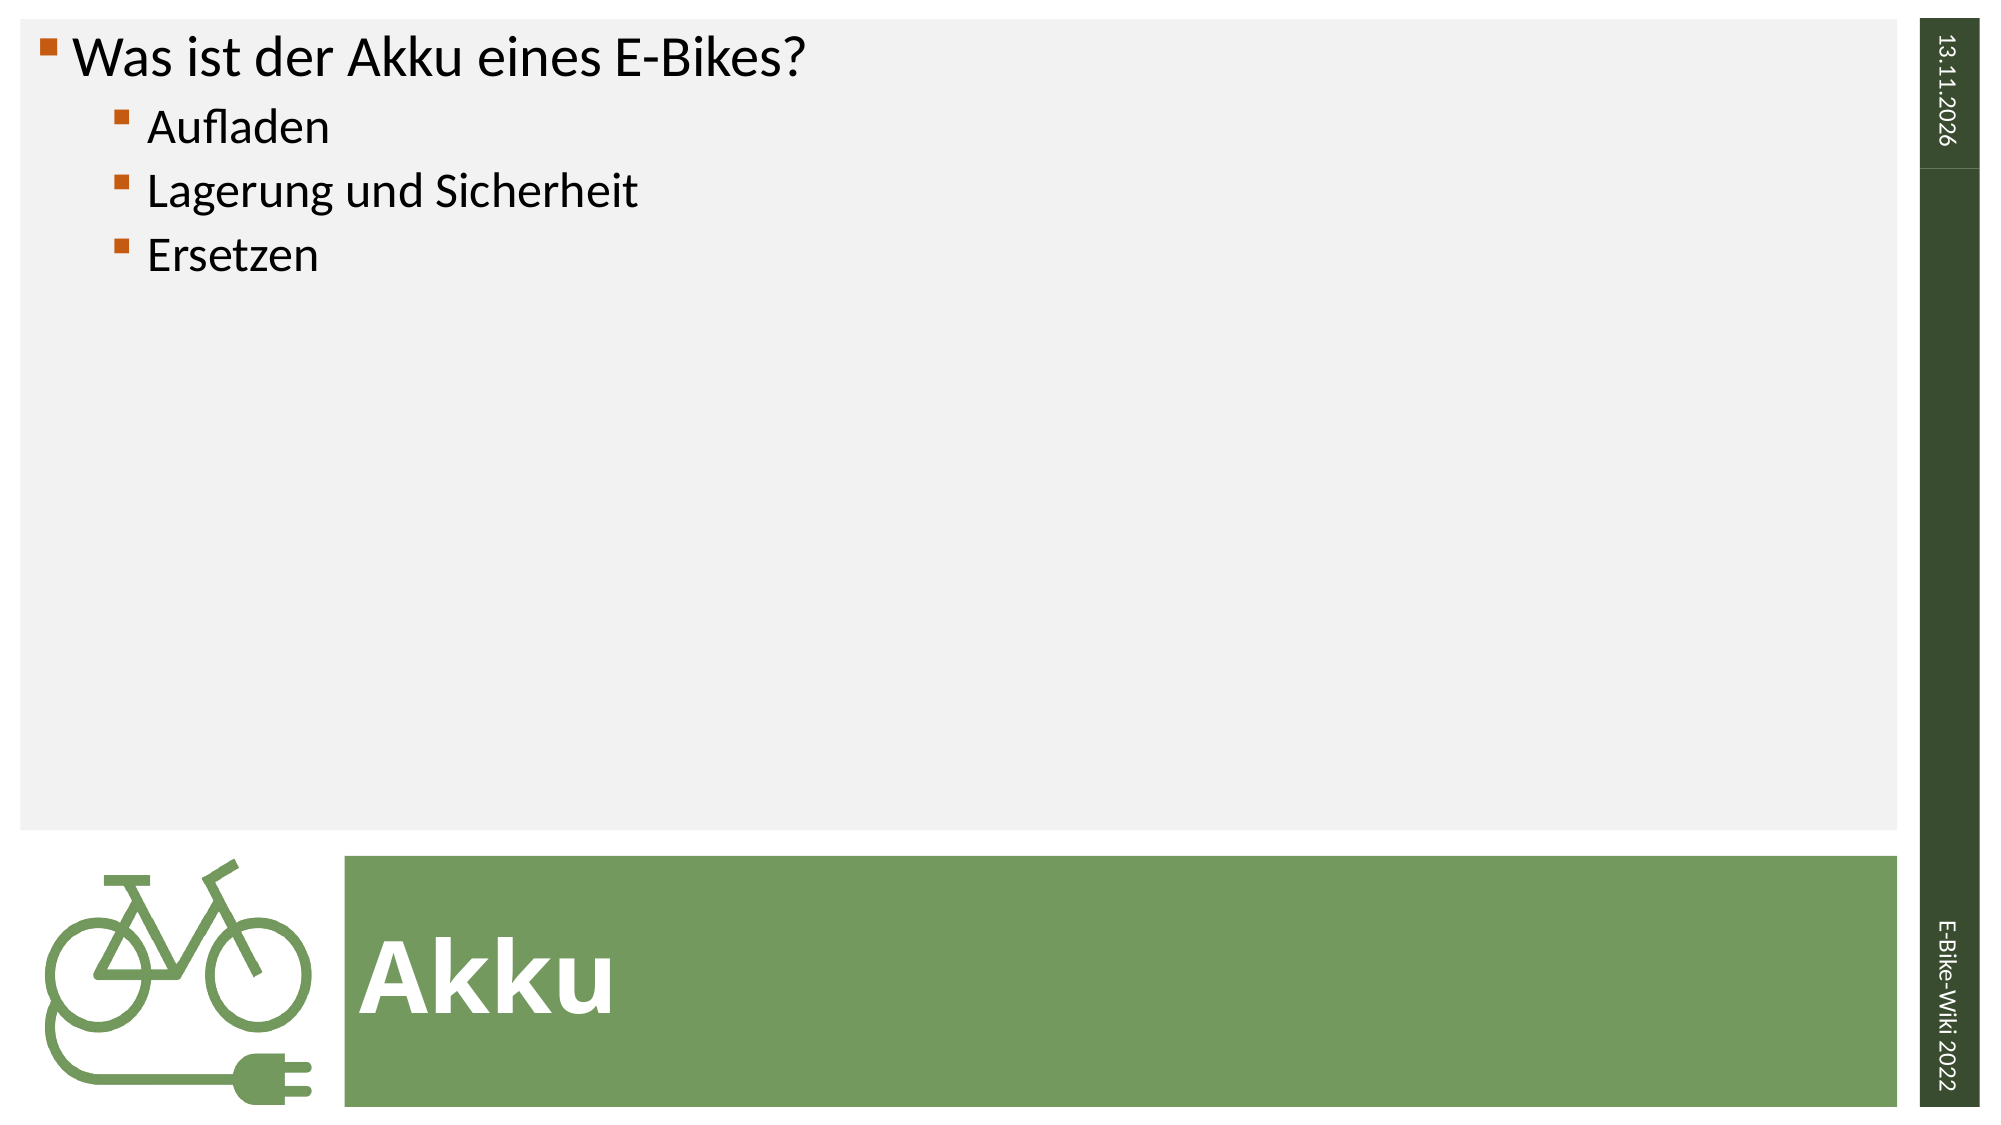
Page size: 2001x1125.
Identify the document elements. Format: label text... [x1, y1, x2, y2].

list Was ist der Akku eines E-Bikes? Aufladen Lagerung und Sicherheit Ersetzen [20, 19, 1898, 831]
footer E-Bike-Wiki 2022 [1919, 168, 1980, 1107]
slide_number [1919, 18, 1980, 168]
picture [22, 831, 334, 1125]
title Akku [344, 855, 1898, 1107]
